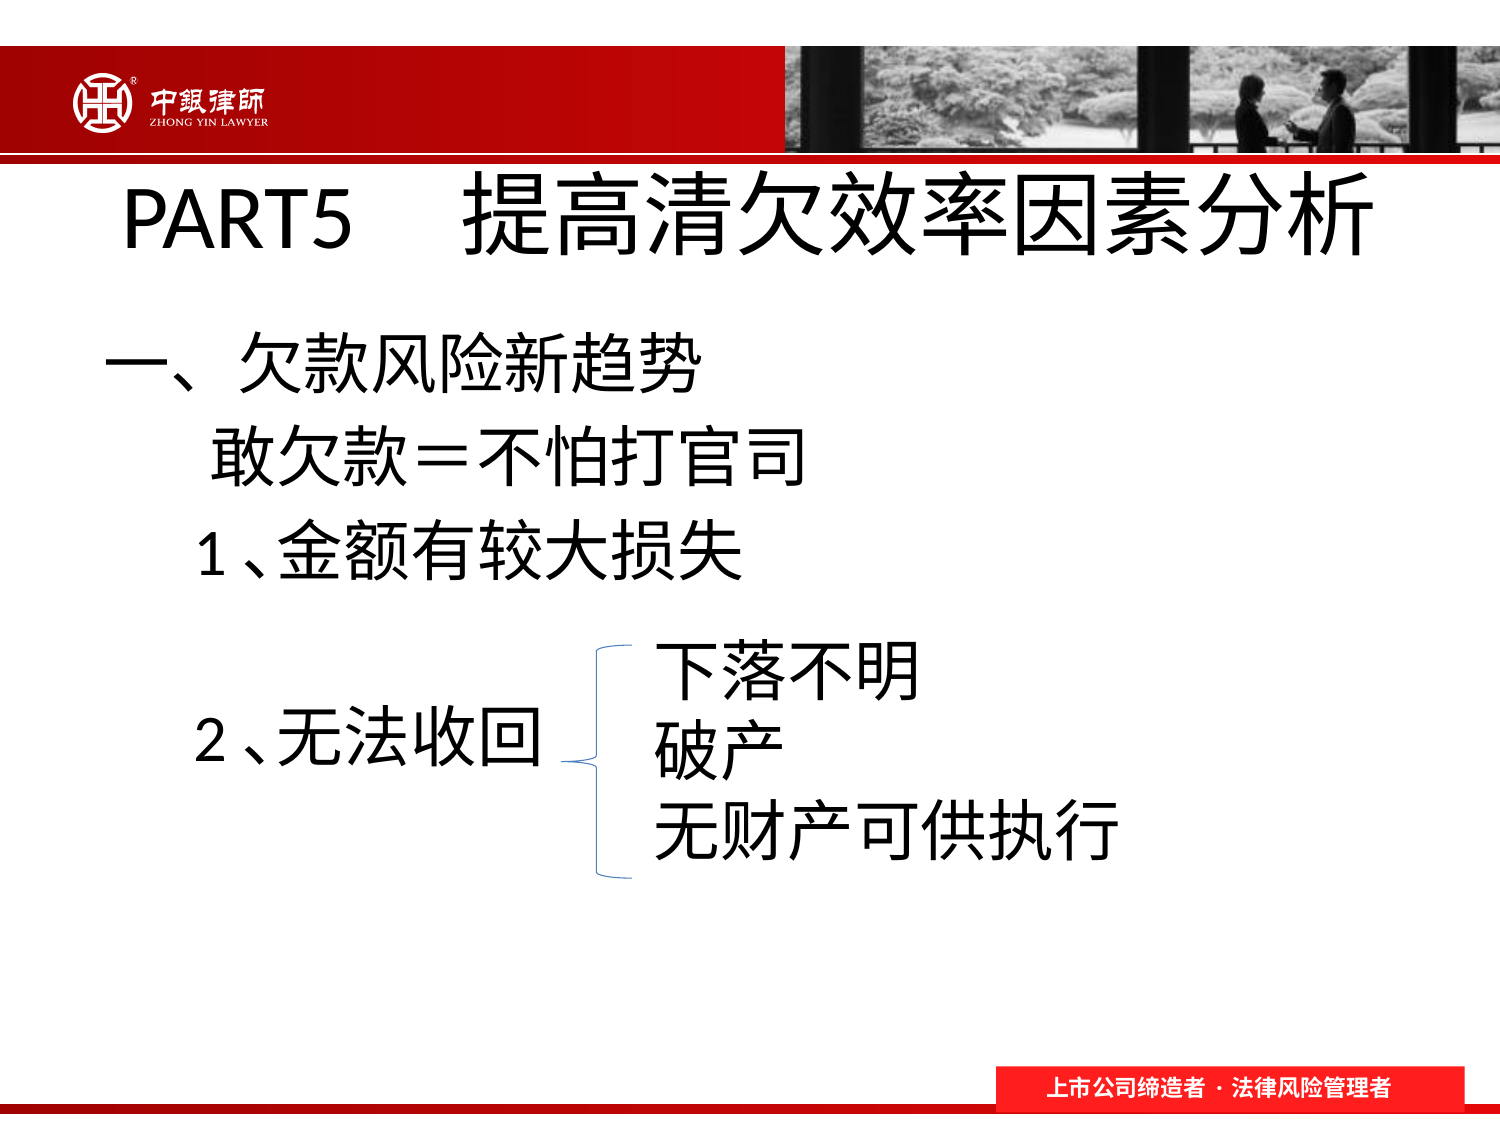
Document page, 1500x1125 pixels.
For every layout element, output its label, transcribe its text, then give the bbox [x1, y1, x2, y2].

picture [73, 73, 268, 133]
list 一、欠款风险新趋势 敢欠款＝不怕打官司 1､金额有较大损失 2､无法收回 [88, 314, 1439, 994]
text_box [560, 644, 632, 879]
title PART5 提高清欠效率因素分析 [75, 160, 1425, 263]
text_box 下落不明 破产 无财产可供执行 [639, 621, 1186, 957]
